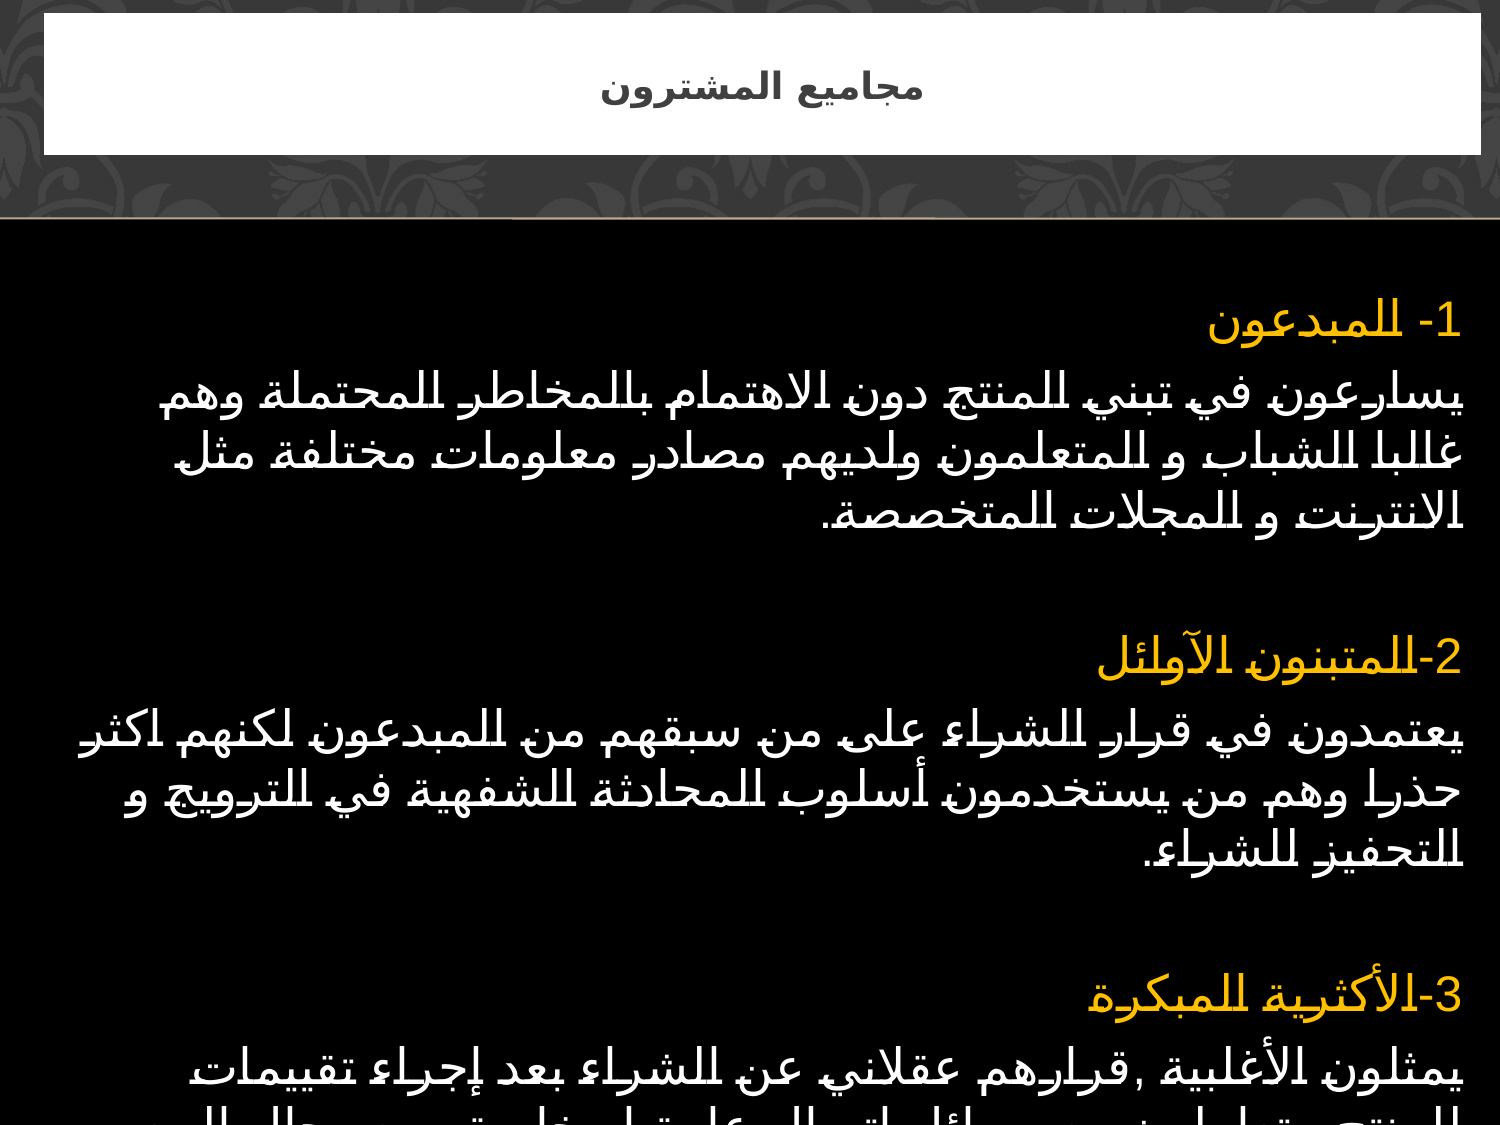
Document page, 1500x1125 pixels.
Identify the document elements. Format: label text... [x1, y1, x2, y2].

list 1- المبدعون يسارعون في تبني المنتج دون الاهتمام بالمخاطر المحتملة وهم غالبا الشباب و المتعلمون ولديهم مصادر معلومات مختلفة مثل الانترنت و المجلات المتخصصة. 2-المتبنون الآوائل يعتمدون في قرار الشراء على من سبقهم من المبدعون لكنهم اكثر حذرا وهم من يستخدمون أسلوب المحادثة الشفهية في الترويج و التحفيز للشراء. 3-الأكثرية المبكرة يمثلون الأغلبية ,قرارهم عقلاني عن الشراء بعد إجراء تقييمات للمنتج, يتعاملون مع وسائل اتصال عامة او خاصة ومع رجال البيع وتأثرهم بقادة الرأي في سلوكهم الشرائي [53, 278, 1479, 1094]
title مجاميع المشترون [44, 13, 1481, 155]
